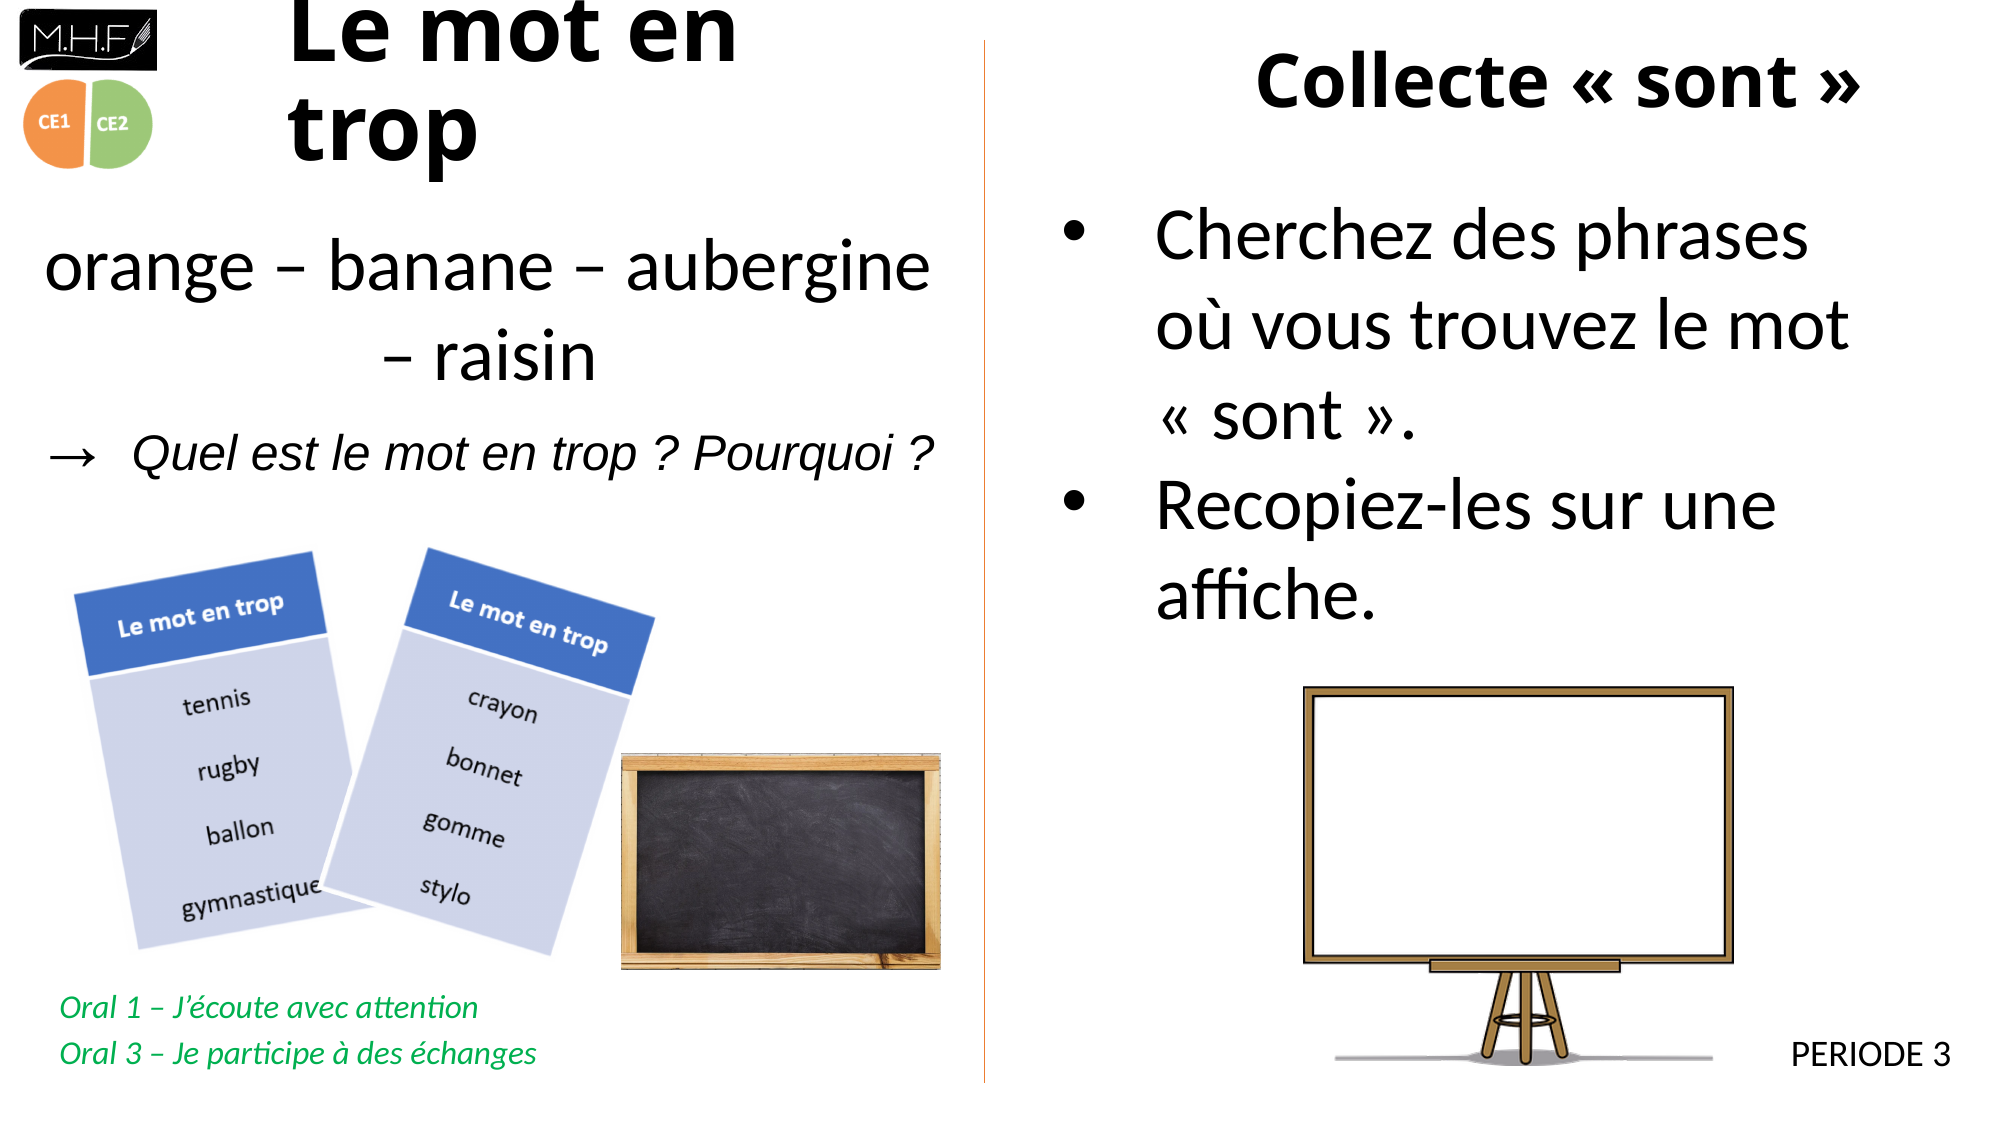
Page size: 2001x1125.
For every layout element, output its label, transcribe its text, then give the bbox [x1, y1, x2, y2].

text_box Oral 1 – J’écoute avec attention Oral 3 – Je participe à des échanges [44, 977, 1346, 1092]
title Le mot en trop [271, 7, 930, 156]
text_box Collecte « sont » [1239, 9, 1898, 158]
picture [1, 7, 177, 207]
picture [620, 753, 941, 970]
picture [64, 544, 660, 961]
text_box PERIODE 3 [1362, 1021, 1967, 1082]
text_box Cherchez des phrases où vous trouvez le mot « sont ». Recopiez-les sur une affiche. [1046, 177, 1920, 732]
text_box orange – banane – aubergine – raisin → Quel est le mot en trop ? Pourquoi ? [21, 207, 957, 583]
picture [1303, 686, 1734, 1066]
